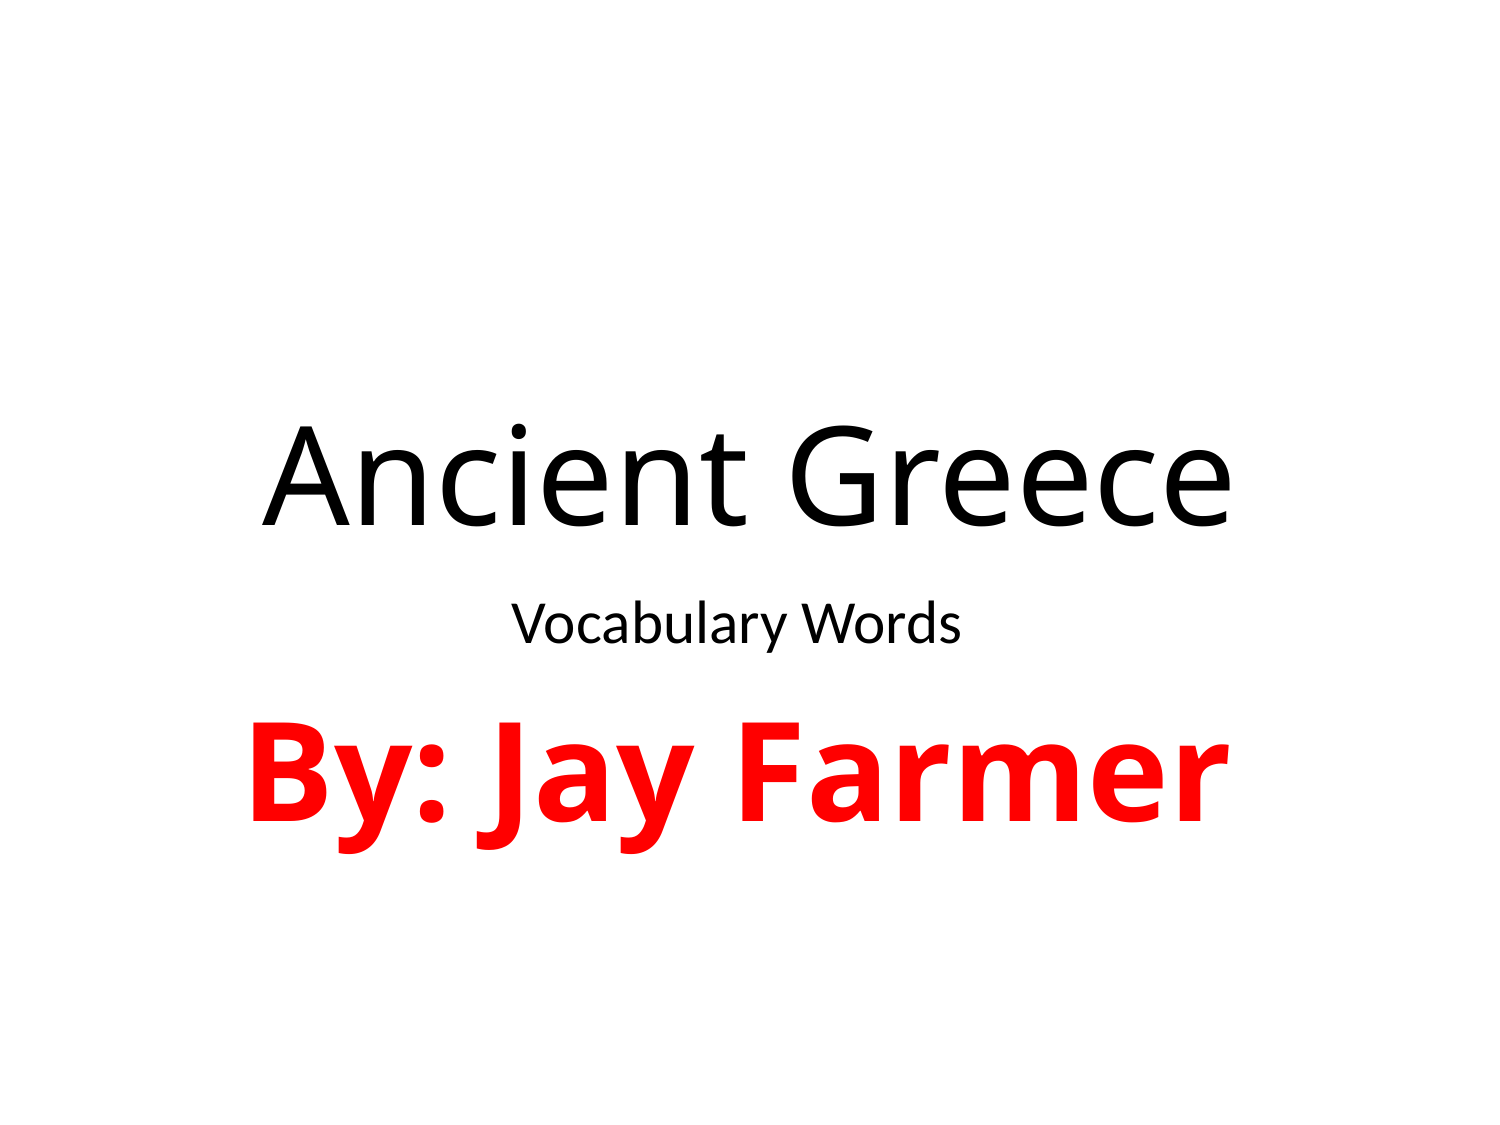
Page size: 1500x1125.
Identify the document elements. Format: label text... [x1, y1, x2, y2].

subtitle Vocabulary Words By: Jay Farmer [212, 574, 1263, 863]
title Ancient Greece [112, 349, 1388, 591]
